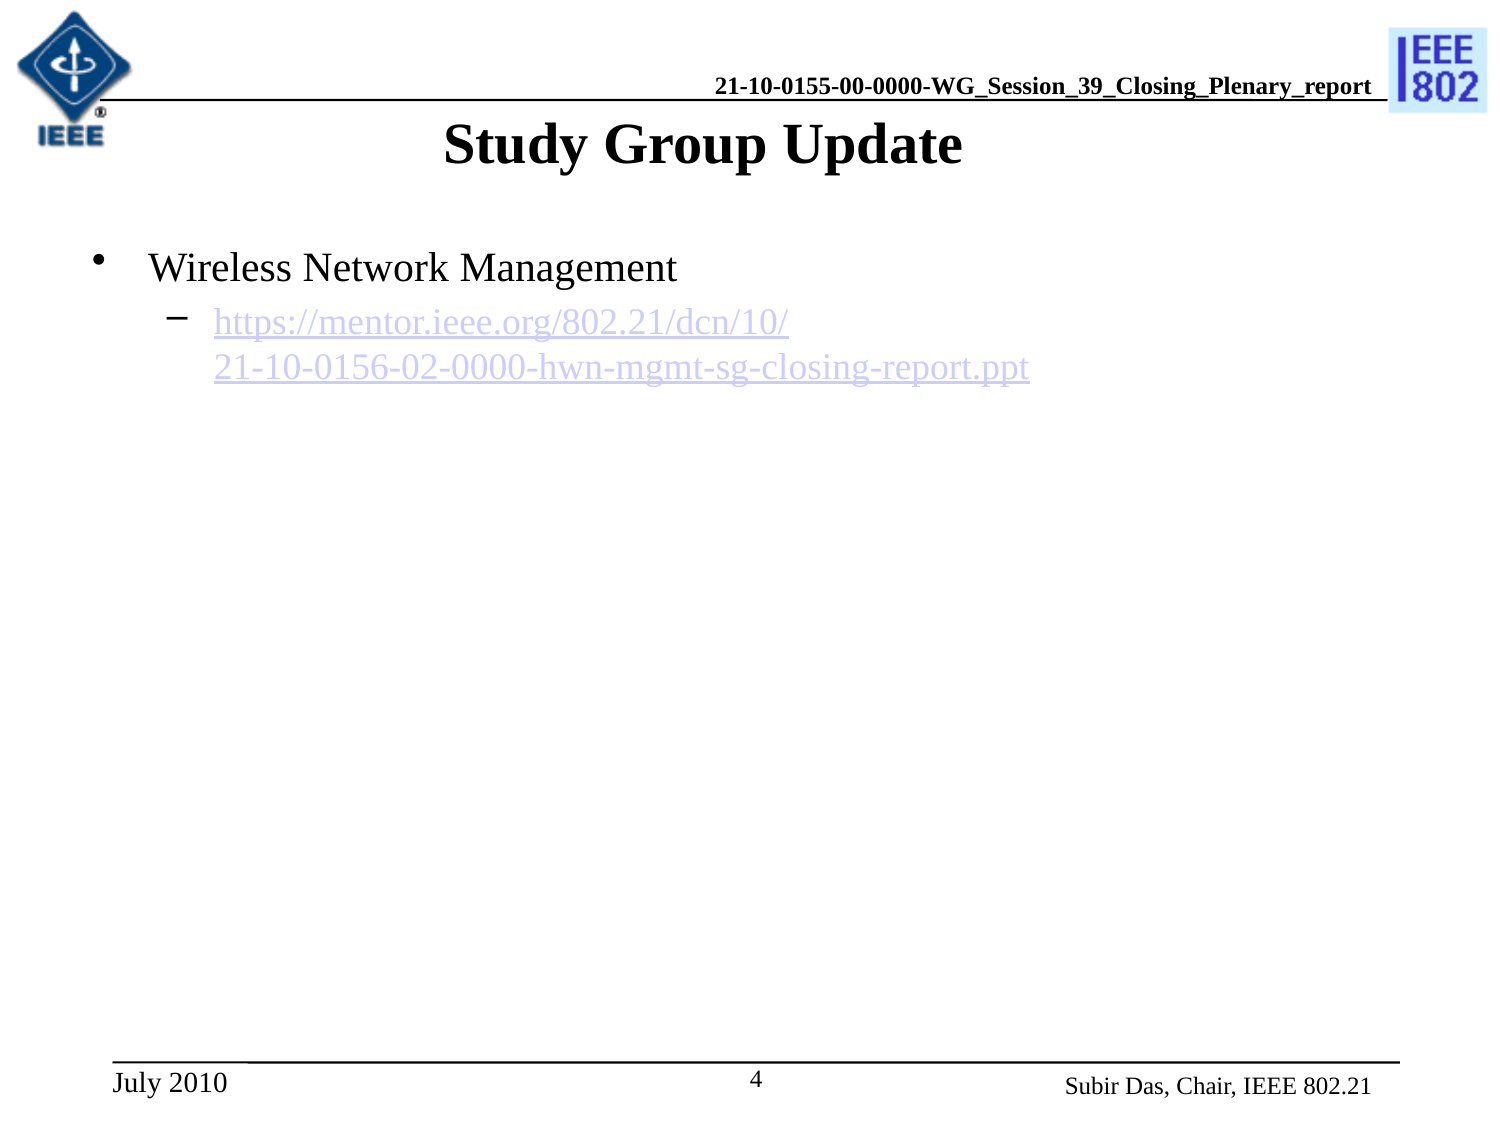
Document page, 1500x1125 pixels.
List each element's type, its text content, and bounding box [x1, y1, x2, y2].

picture [1374, 9, 1499, 138]
list Wireless Network Management https://mentor.ieee.org/802.21/dcn/10/21-10-0156-02-0000-hwn-mgmt-sg-closing-report.ppt [76, 231, 1439, 1009]
title Study Group Update [64, 66, 1422, 215]
text_box Subir Das, Chair, IEEE 802.21 [1049, 1062, 1413, 1125]
picture [12, 9, 137, 150]
slide_number 4 [712, 1061, 800, 1093]
